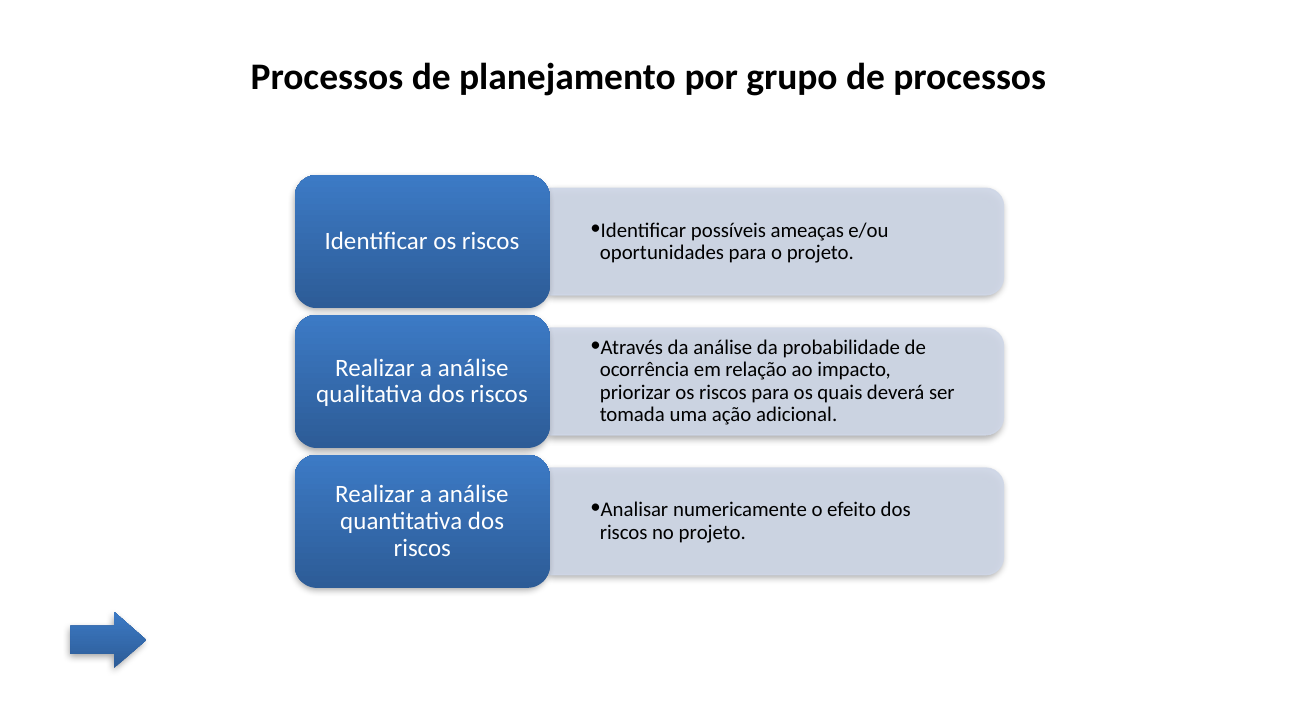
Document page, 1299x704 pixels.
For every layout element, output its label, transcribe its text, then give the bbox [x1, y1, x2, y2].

text_box [70, 611, 147, 669]
text_box Processos de planejamento por grupo de processos [0, 44, 1299, 106]
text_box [294, 174, 1004, 589]
